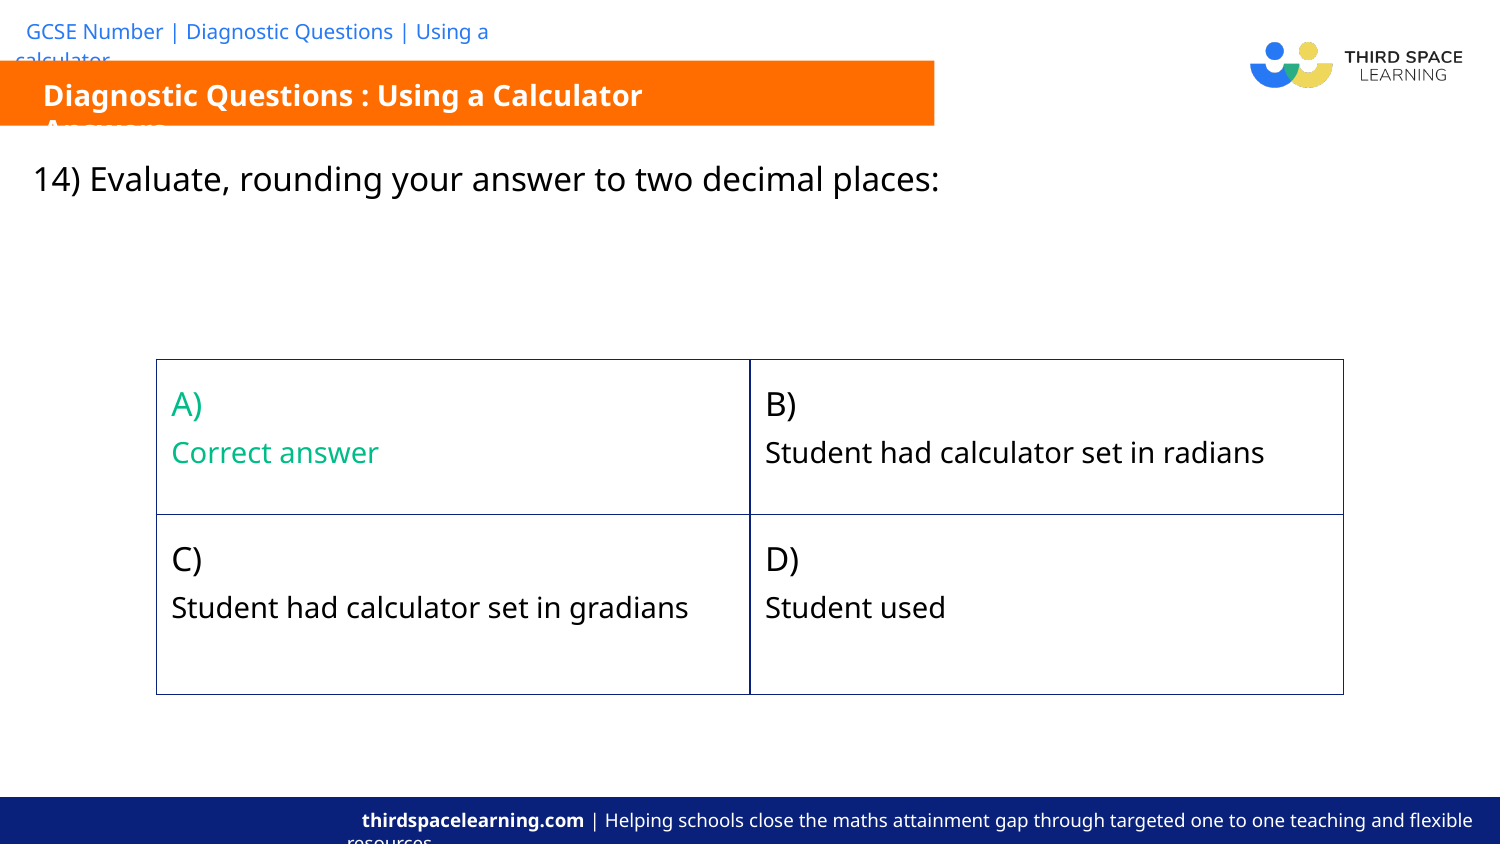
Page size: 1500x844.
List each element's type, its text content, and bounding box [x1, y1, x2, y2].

text_box Diagnostic Questions : Using a Calculator Answers [27, 61, 778, 162]
picture [1250, 33, 1465, 99]
